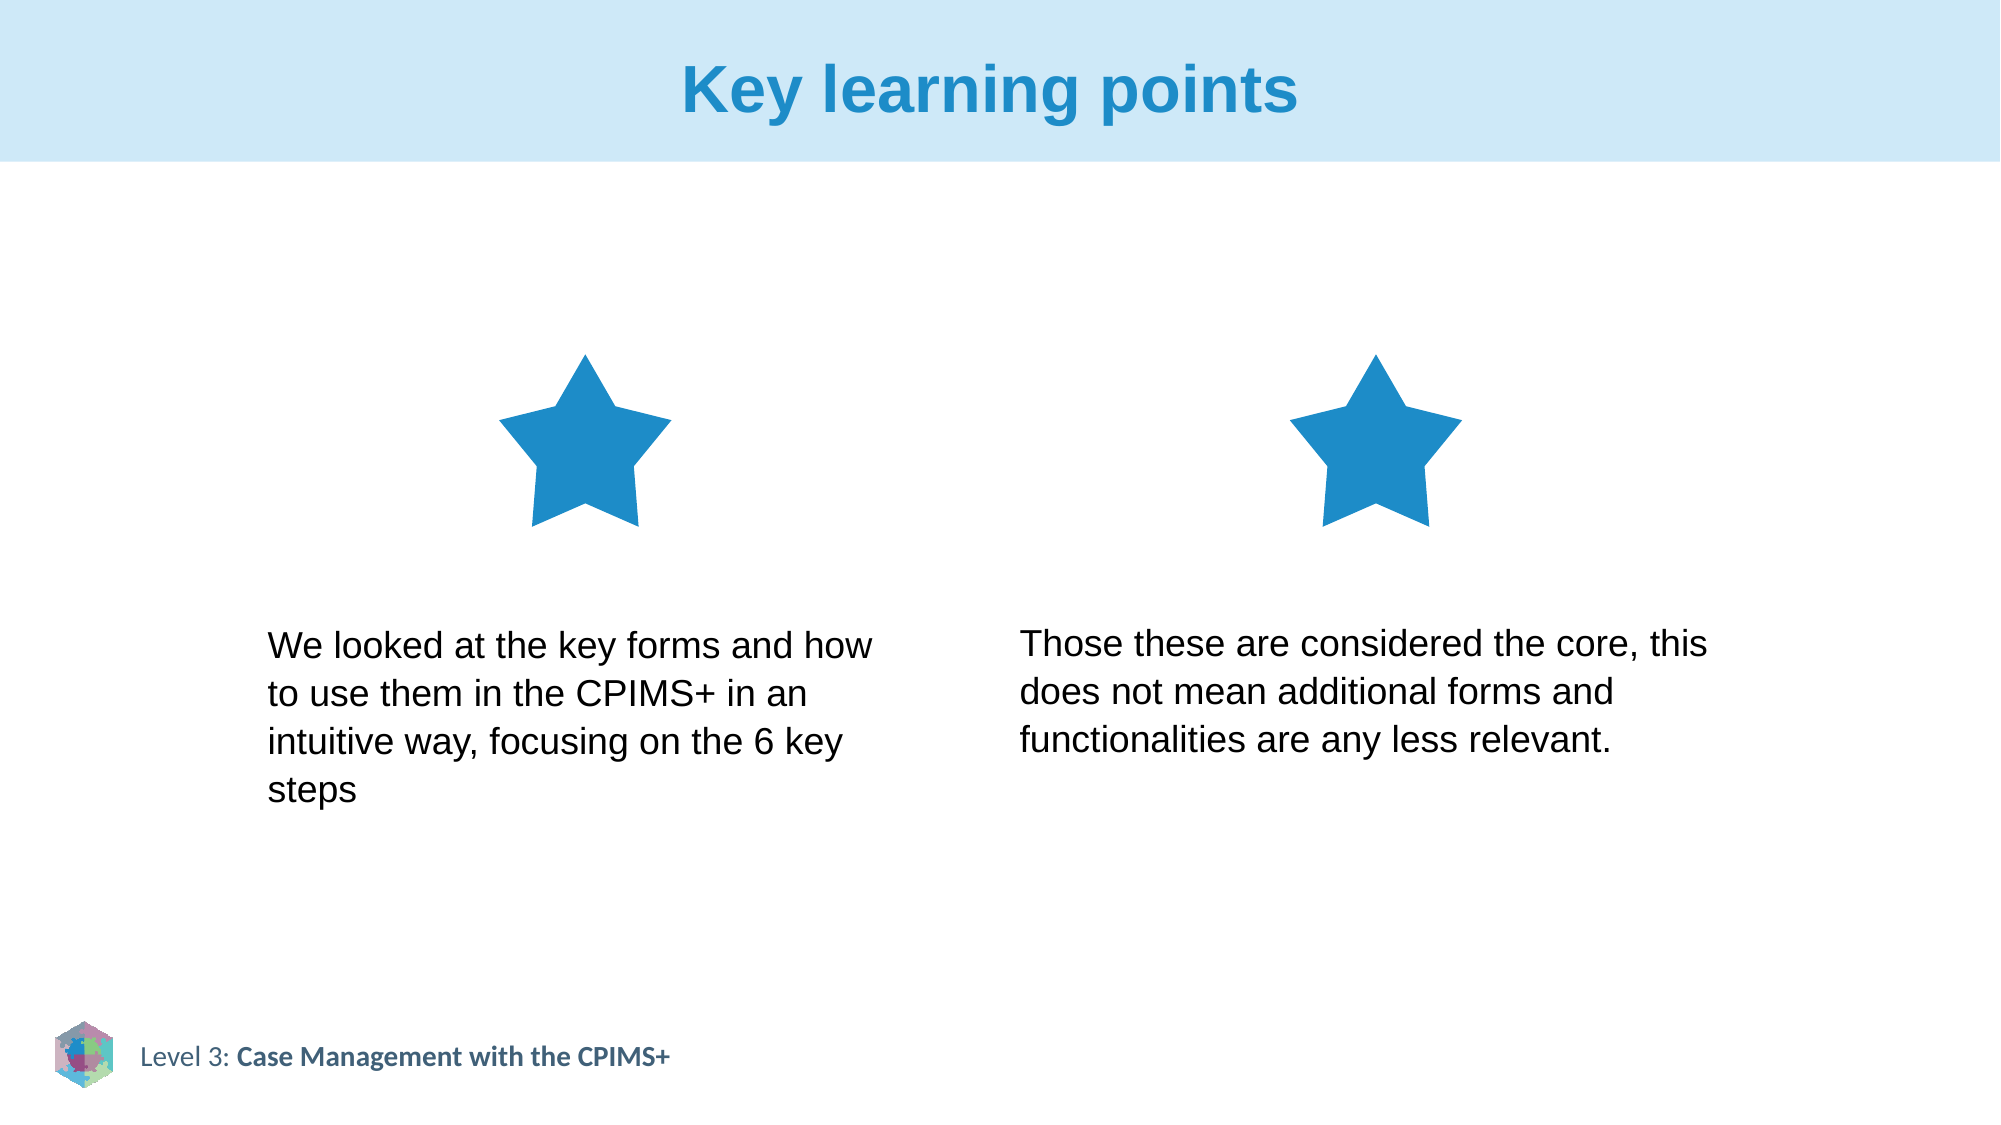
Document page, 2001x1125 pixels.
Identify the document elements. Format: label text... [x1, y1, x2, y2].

title Key learning points [137, 19, 1863, 163]
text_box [252, 354, 1748, 821]
picture [55, 1021, 113, 1088]
